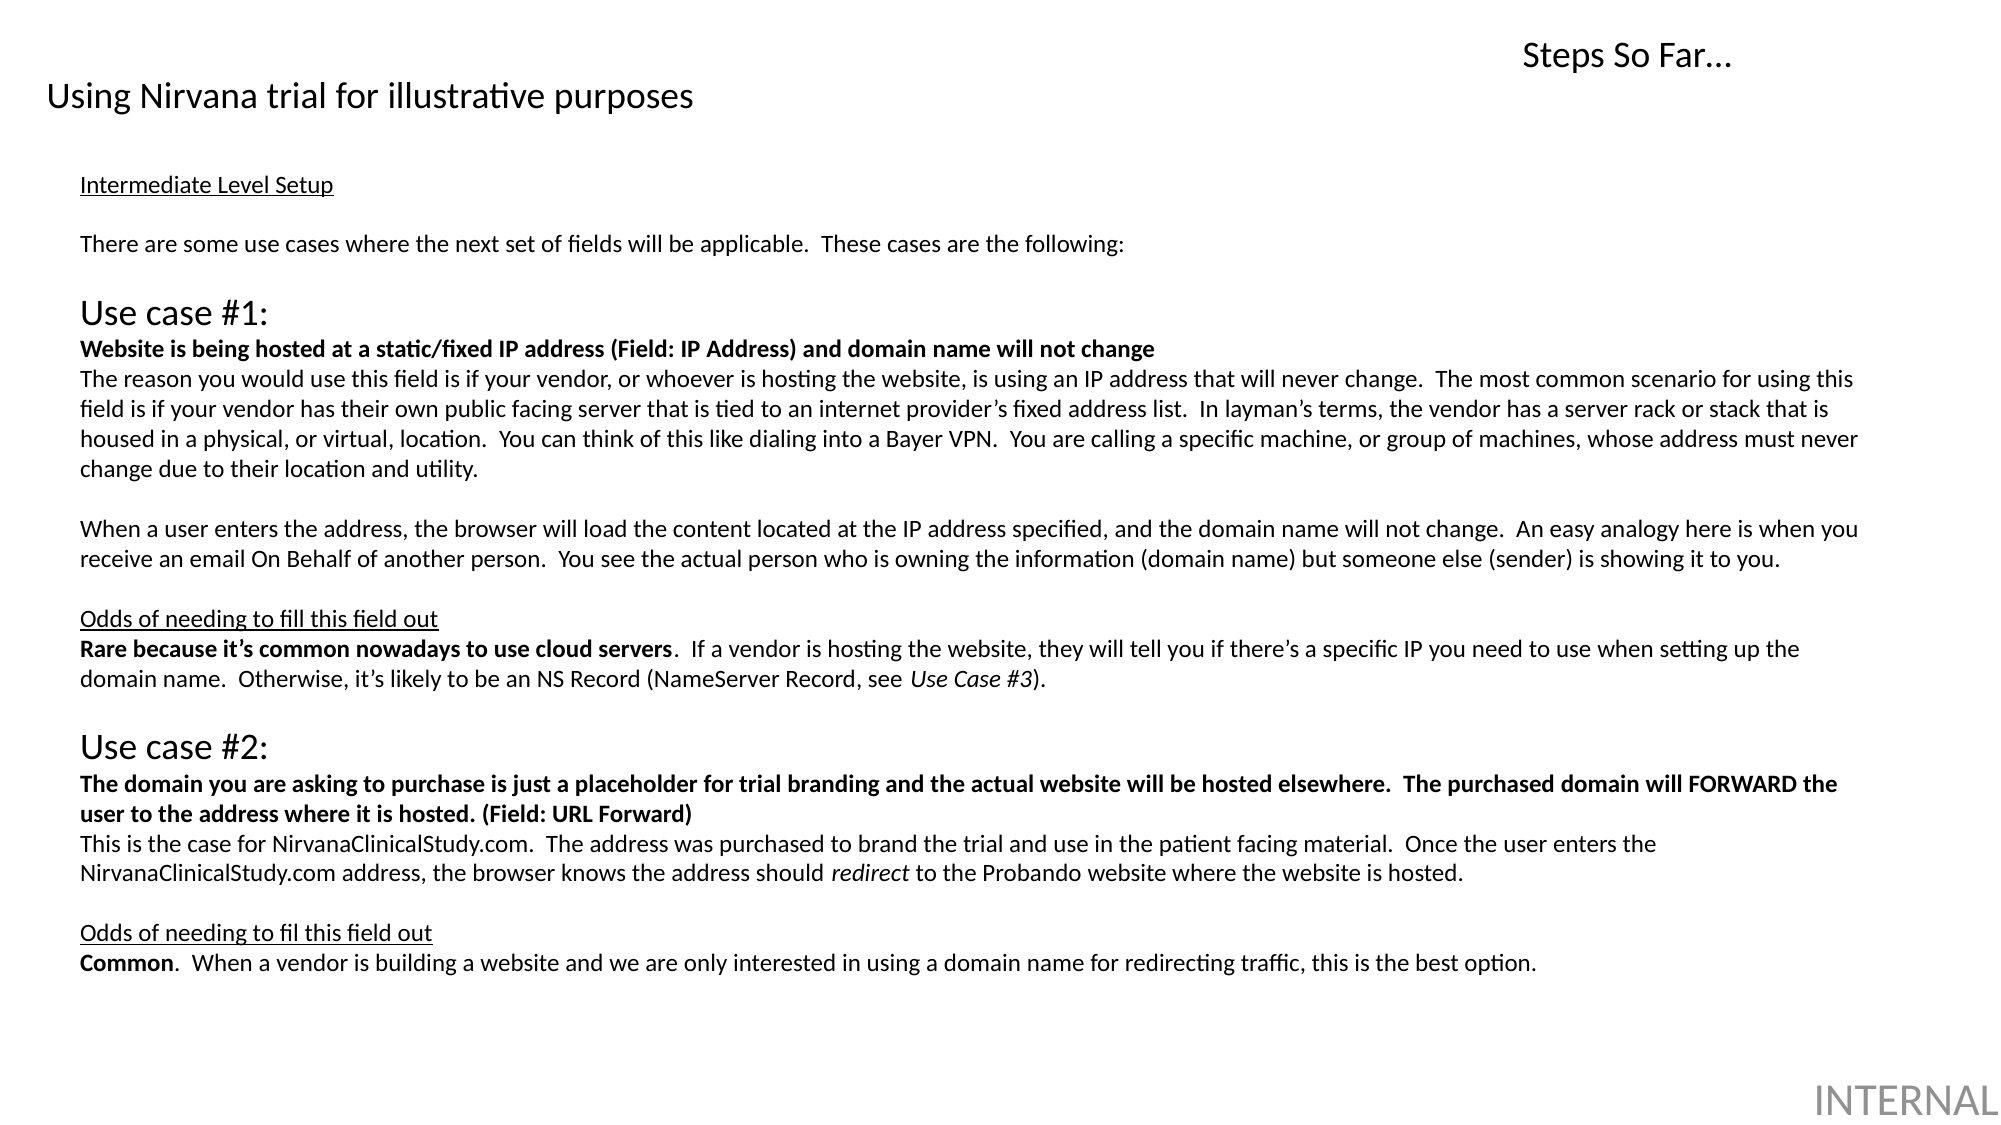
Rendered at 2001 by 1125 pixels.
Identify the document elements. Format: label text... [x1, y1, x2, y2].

text_box Using Nirvana trial for illustrative purposes [31, 63, 710, 124]
text_box Intermediate Level Setup There are some use cases where the next set of fields will be applicable. These cases are the following: Use case #1: Website is being hosted at a static/fixed IP address (Field: IP Address) and domain name will not change The reason you would use this field is if your vendor, or whoever is hosting the website, is using an IP address that will never change. The most common scenario for using this field is if your vendor has their own public facing server that is tied to an internet provider’s fixed address list. In layman’s terms, the vendor has a server rack or stack that is housed in a physical, or virtual, location. You can think of this like dialing into a Bayer VPN. You are calling a specific machine, or group of machines, whose address must never change due to their location and utility. When a user enters the address, the browser will load the content located at the IP address specified, and the domain name will not change. An easy analogy here is when you receive an email On Behalf of another person. You see the actual person who is owning the information (domain name) but someone else (sender) is showing it to you. Odds of needing to fill this field out Rare because it’s common nowadays to use cloud servers. If a vendor is hosting the website, they will tell you if there’s a specific IP you need to use when setting up the domain name. Otherwise, it’s likely to be an NS Record (NameServer Record, see Use Case #3). Use case #2: The domain you are asking to purchase is just a placeholder for trial branding and the actual website will be hosted elsewhere. The purchased domain will FORWARD the user to the address where it is hosted. (Field: URL Forward) This is the case for NirvanaClinicalStudy.com. The address was purchased to brand the trial and use in the patient facing material. Once the user enters the NirvanaClinicalStudy.com address, the browser knows the address should redirect to the Probando website where the website is hosted. Odds of needing to fil this field out Common. When a vendor is building a website and we are only interested in using a domain name for redirecting traffic, this is the best option. [65, 160, 1889, 1044]
text_box Steps So Far… [1507, 23, 1748, 83]
